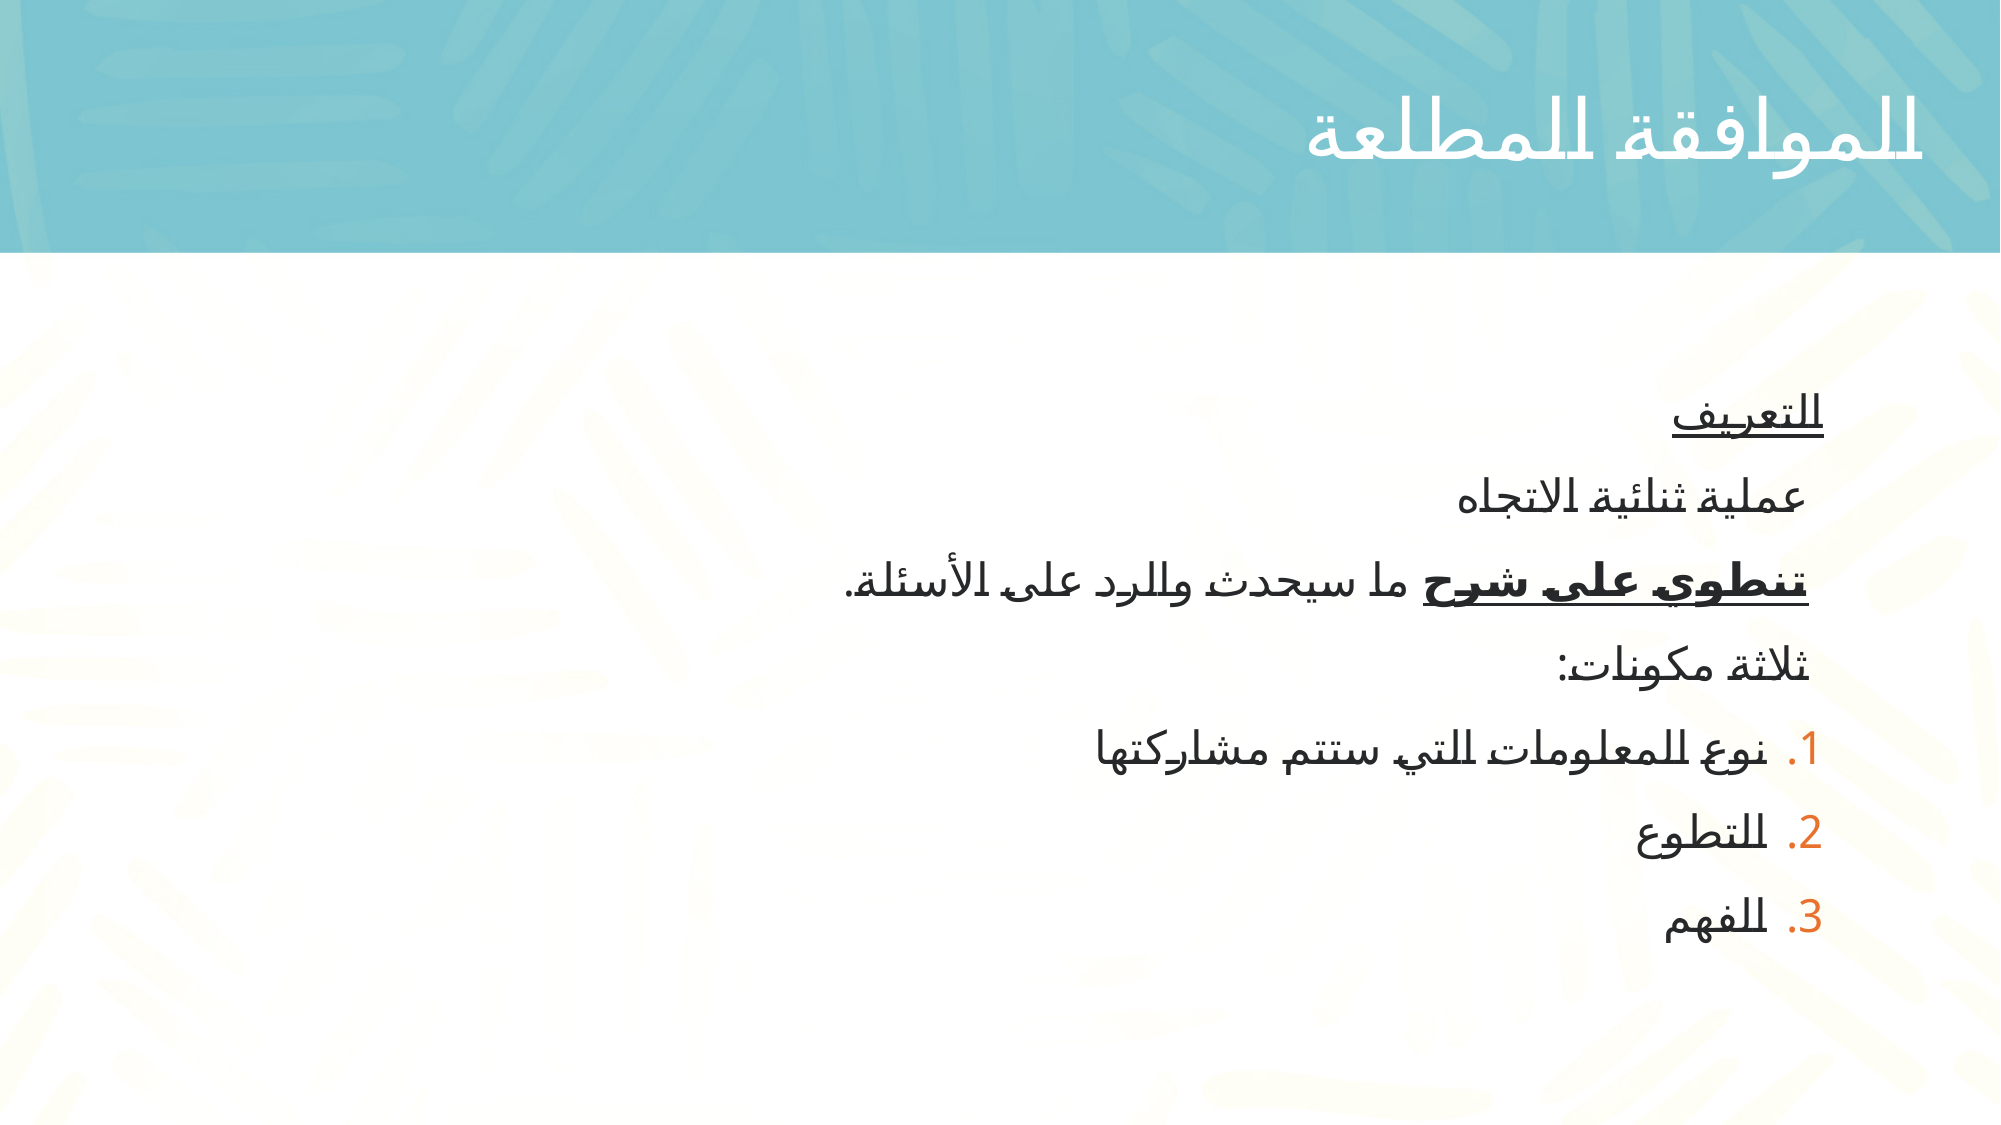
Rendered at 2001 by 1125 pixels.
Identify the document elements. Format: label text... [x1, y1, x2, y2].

picture [0, 0, 2000, 1125]
text_box التعريف عملية ثنائية الاتجاه تنطوي على شرح ما سيحدث والرد على الأسئلة. ثلاثة مكونات: نوع المعلومات التي ستتم مشاركتها التطوع الفهم [236, 375, 1831, 1035]
text_box الموافقة المطلعة [61, 33, 1938, 220]
